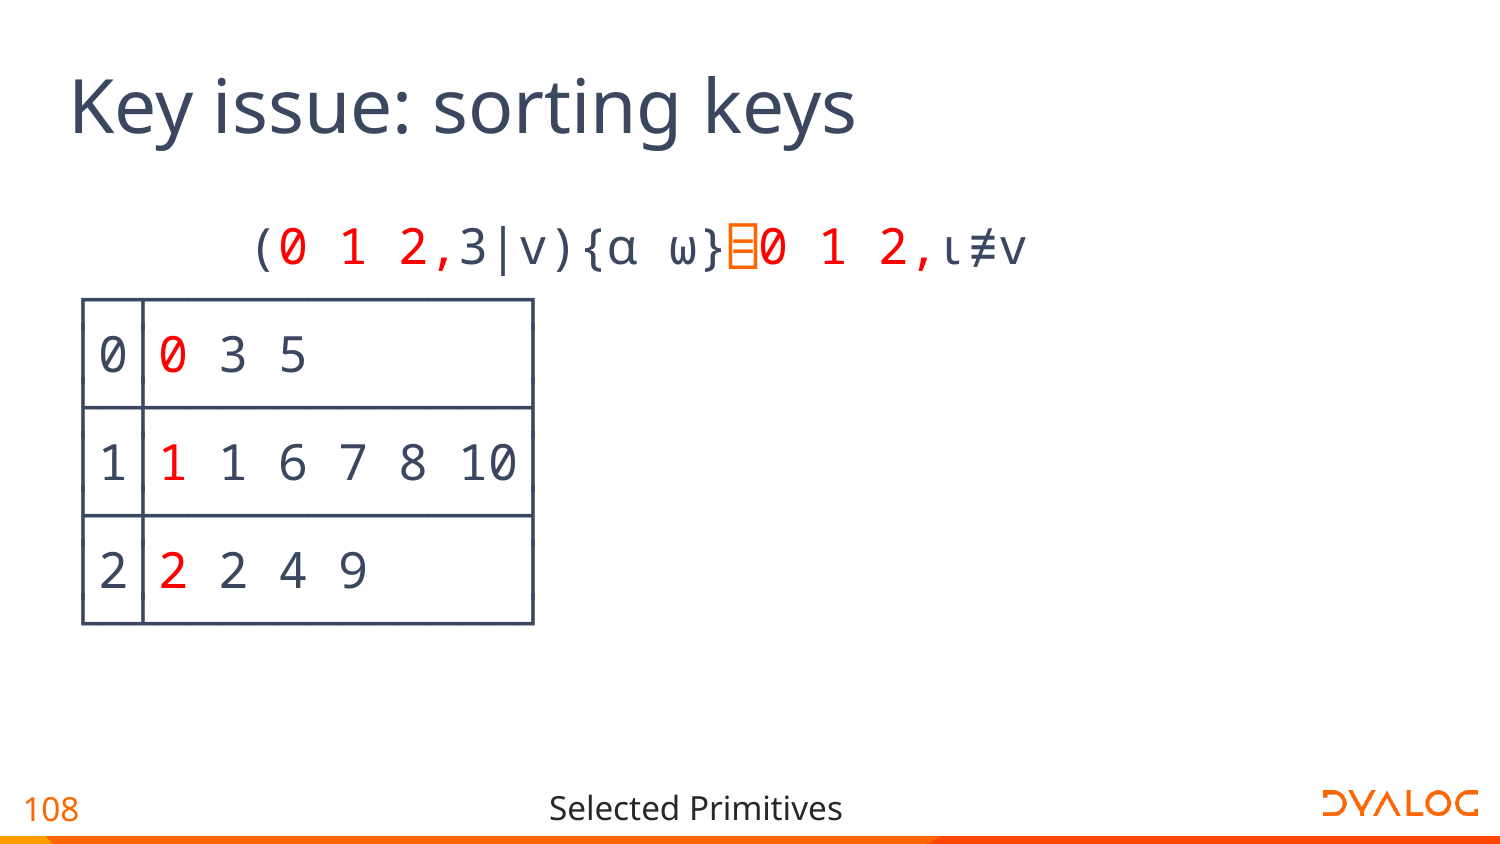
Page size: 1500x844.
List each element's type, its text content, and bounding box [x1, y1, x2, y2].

title Key issue: sorting keys [53, 43, 1453, 157]
picture [1323, 790, 1478, 816]
picture [0, 836, 1500, 844]
list (0 1 2,3|v){⍺ ⍵}⌸0 1 2,⍳≢v ┌─┬────────────┐ │0│0 3 5 │ ├─┼────────────┤ │1│1 1 6 7 8 10│ ├─┼────────────┤ │2│2 2 4 9 │ └─┴────────────┘ [53, 207, 1453, 740]
